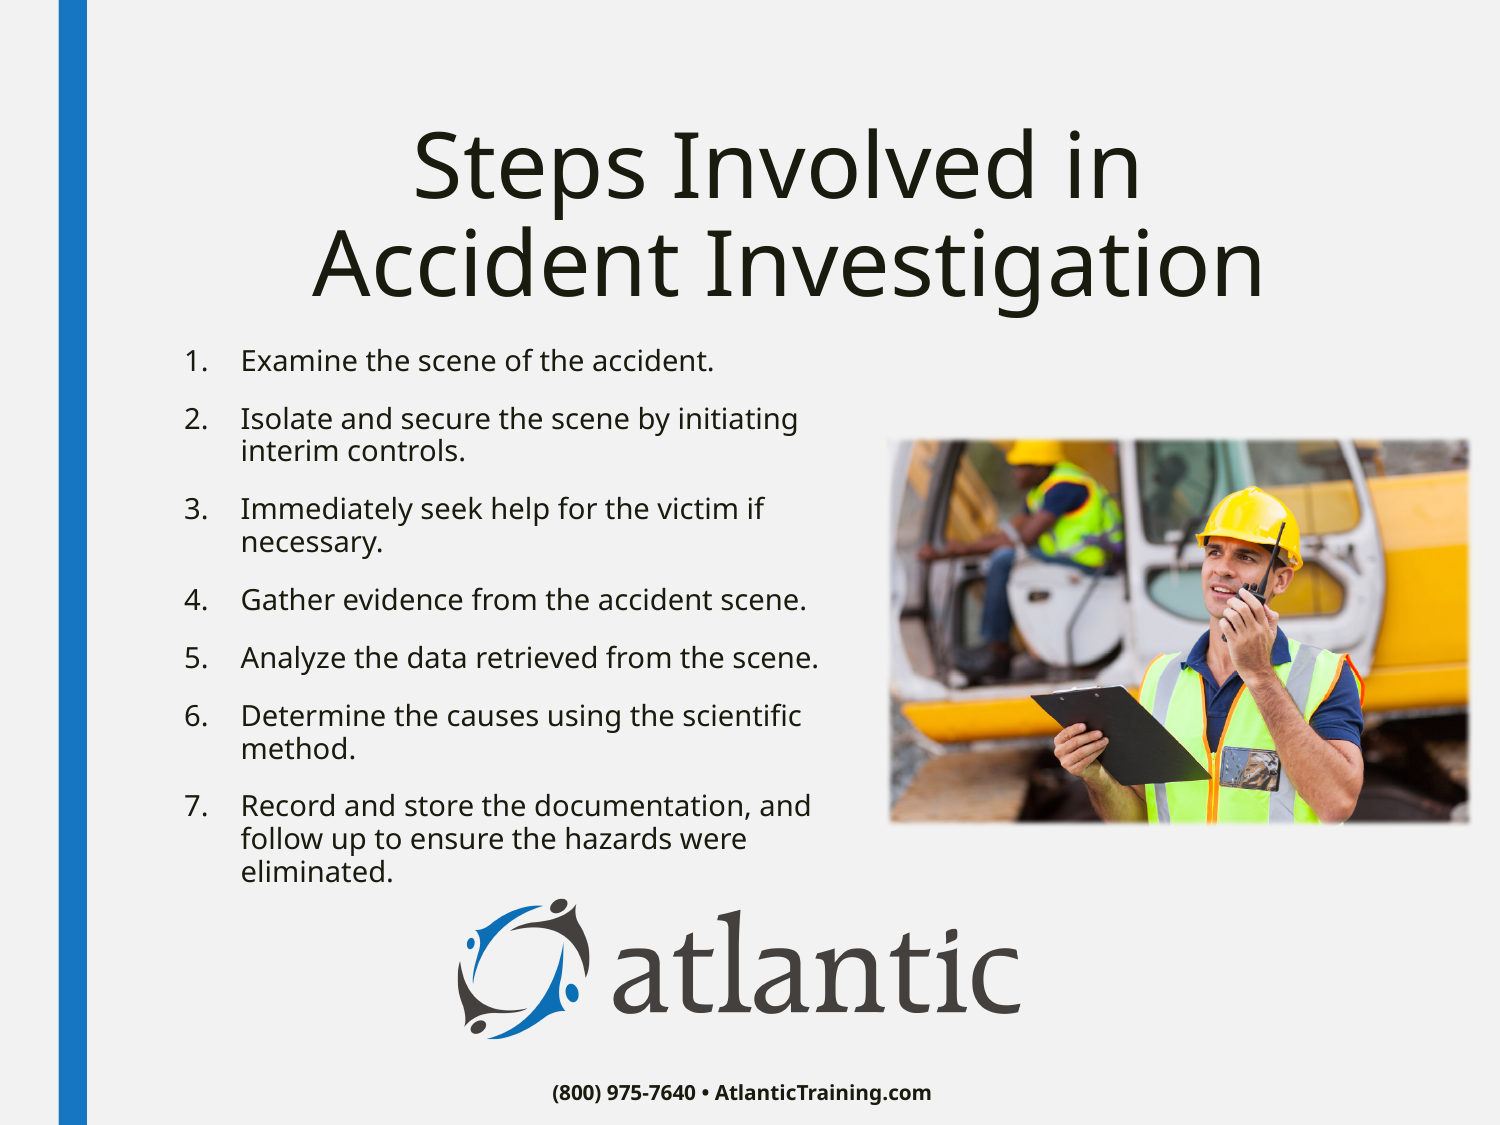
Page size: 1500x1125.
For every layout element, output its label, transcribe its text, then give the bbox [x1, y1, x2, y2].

title Steps Involved in Accident Investigation [137, 112, 1444, 357]
picture [885, 435, 1473, 827]
picture [454, 886, 1030, 1058]
list Examine the scene of the accident. Isolate and secure the scene by initiating interim controls. Immediately seek help for the victim if necessary. Gather evidence from the accident scene. Analyze the data retrieved from the scene. Determine the causes using the scientific method. Record and store the documentation, and follow up to ensure the hazards were eliminated. [169, 337, 851, 925]
footer (800) 975-7640 • AtlanticTraining.com [355, 1058, 1129, 1125]
